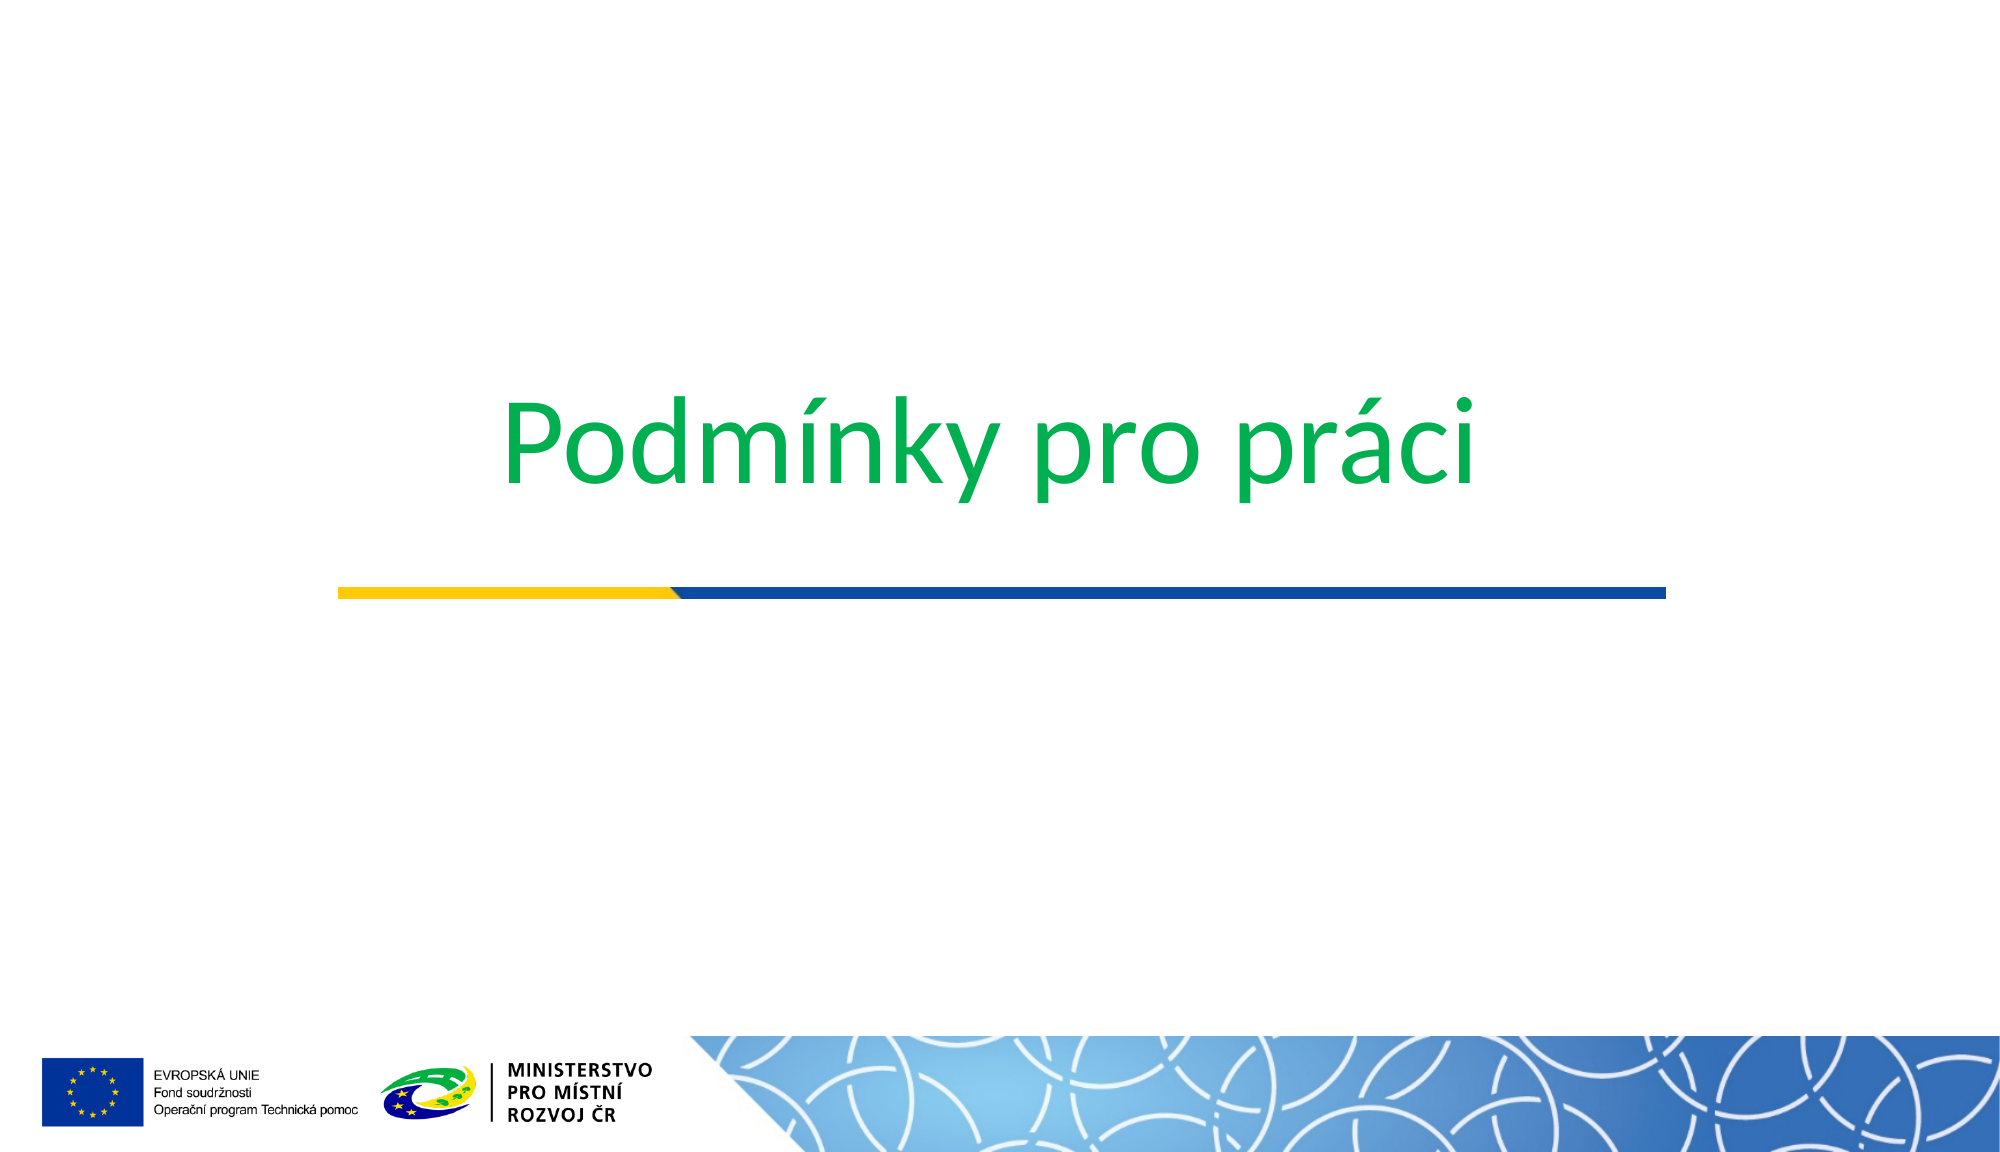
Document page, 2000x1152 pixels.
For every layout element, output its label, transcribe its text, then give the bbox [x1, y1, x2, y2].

picture [19, 1035, 674, 1149]
title Podmínky pro práci [90, 351, 1891, 544]
picture [680, 1036, 2000, 1152]
picture [338, 587, 1666, 599]
